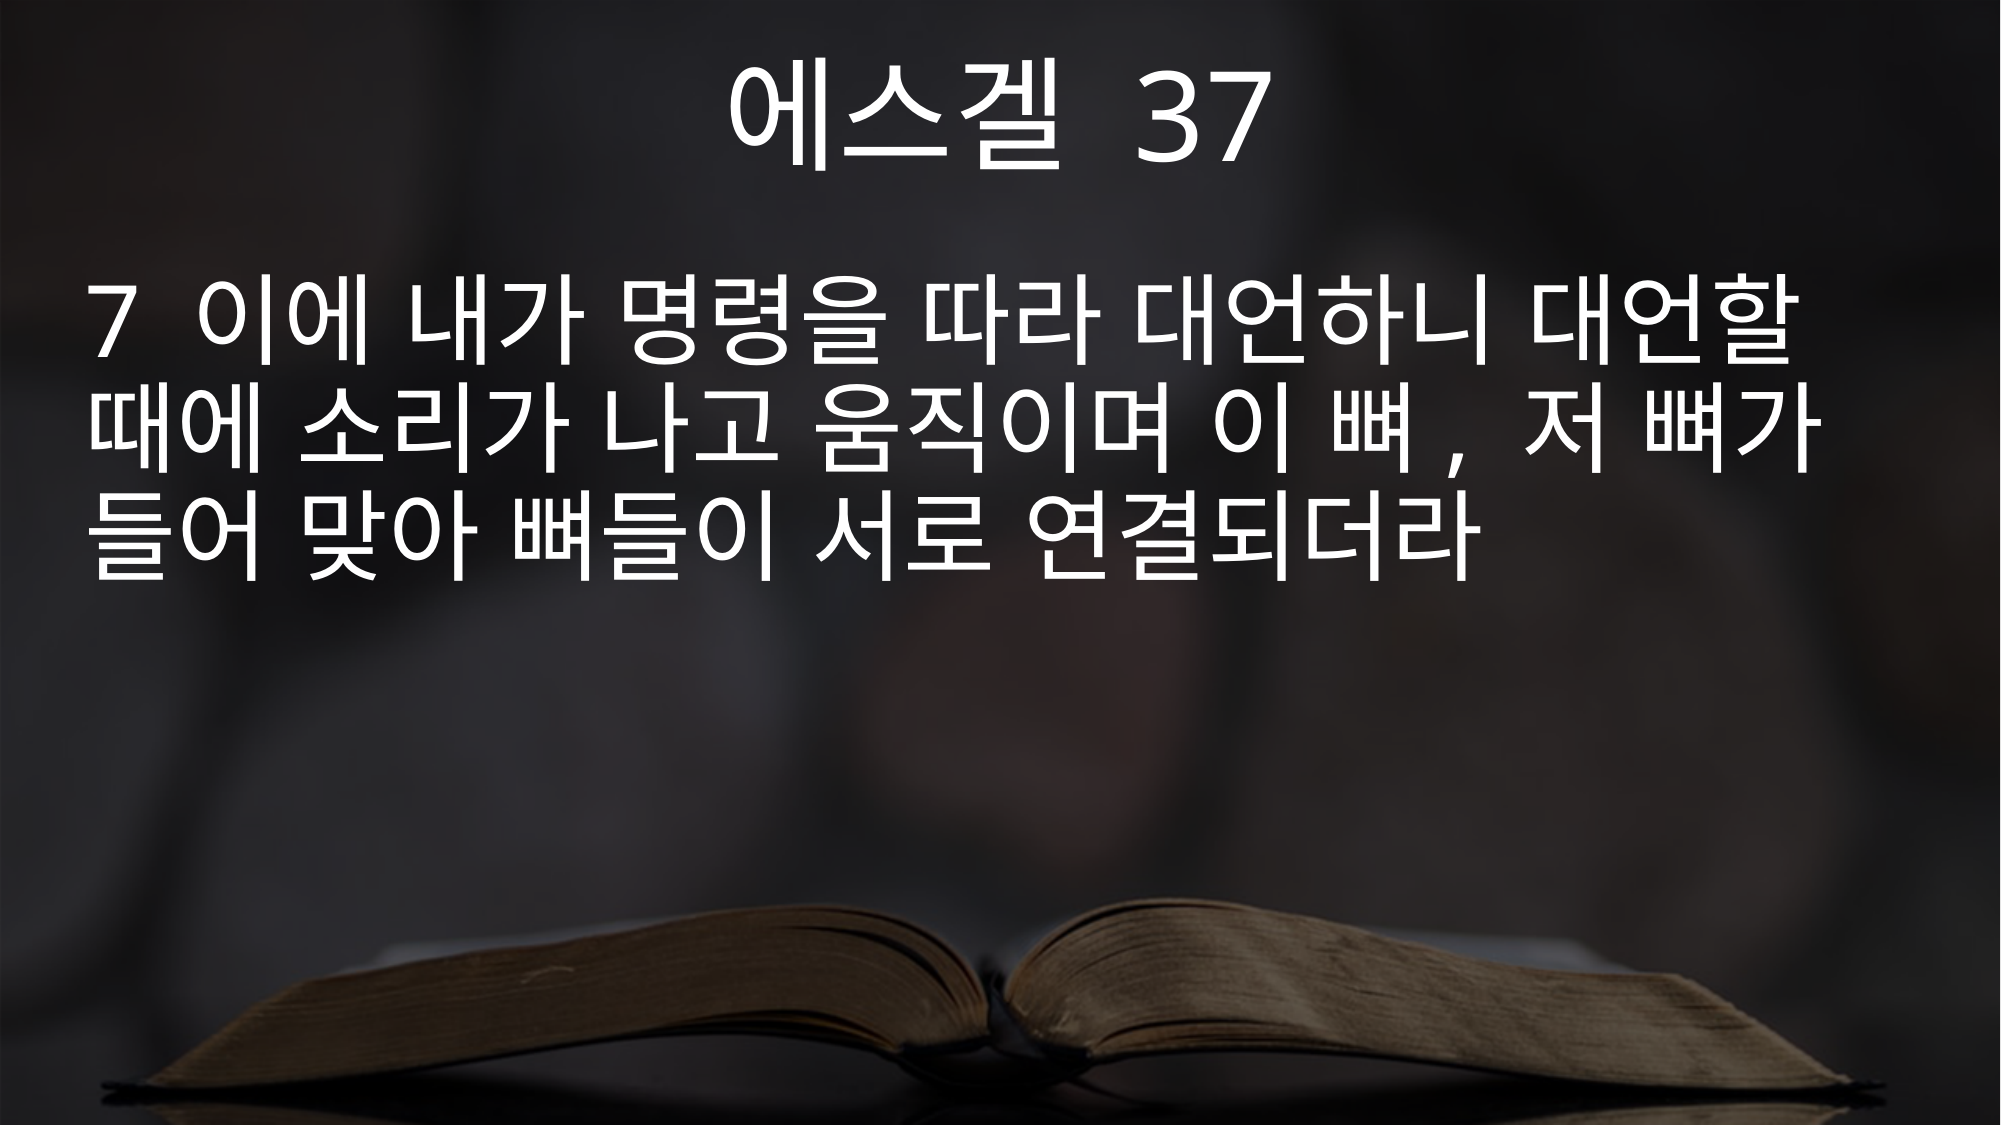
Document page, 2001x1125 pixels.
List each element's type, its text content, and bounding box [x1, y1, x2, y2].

list 7 이에 내가 명령을 따라 대언하니 대언할 때에 소리가 나고 움직이며 이 뼈, 저 뼈가 들어 맞아 뼈들이 서로 연결되더라 [69, 263, 1953, 423]
picture [0, 0, 2001, 1125]
footer 에스겔 37 [0, 32, 2000, 192]
